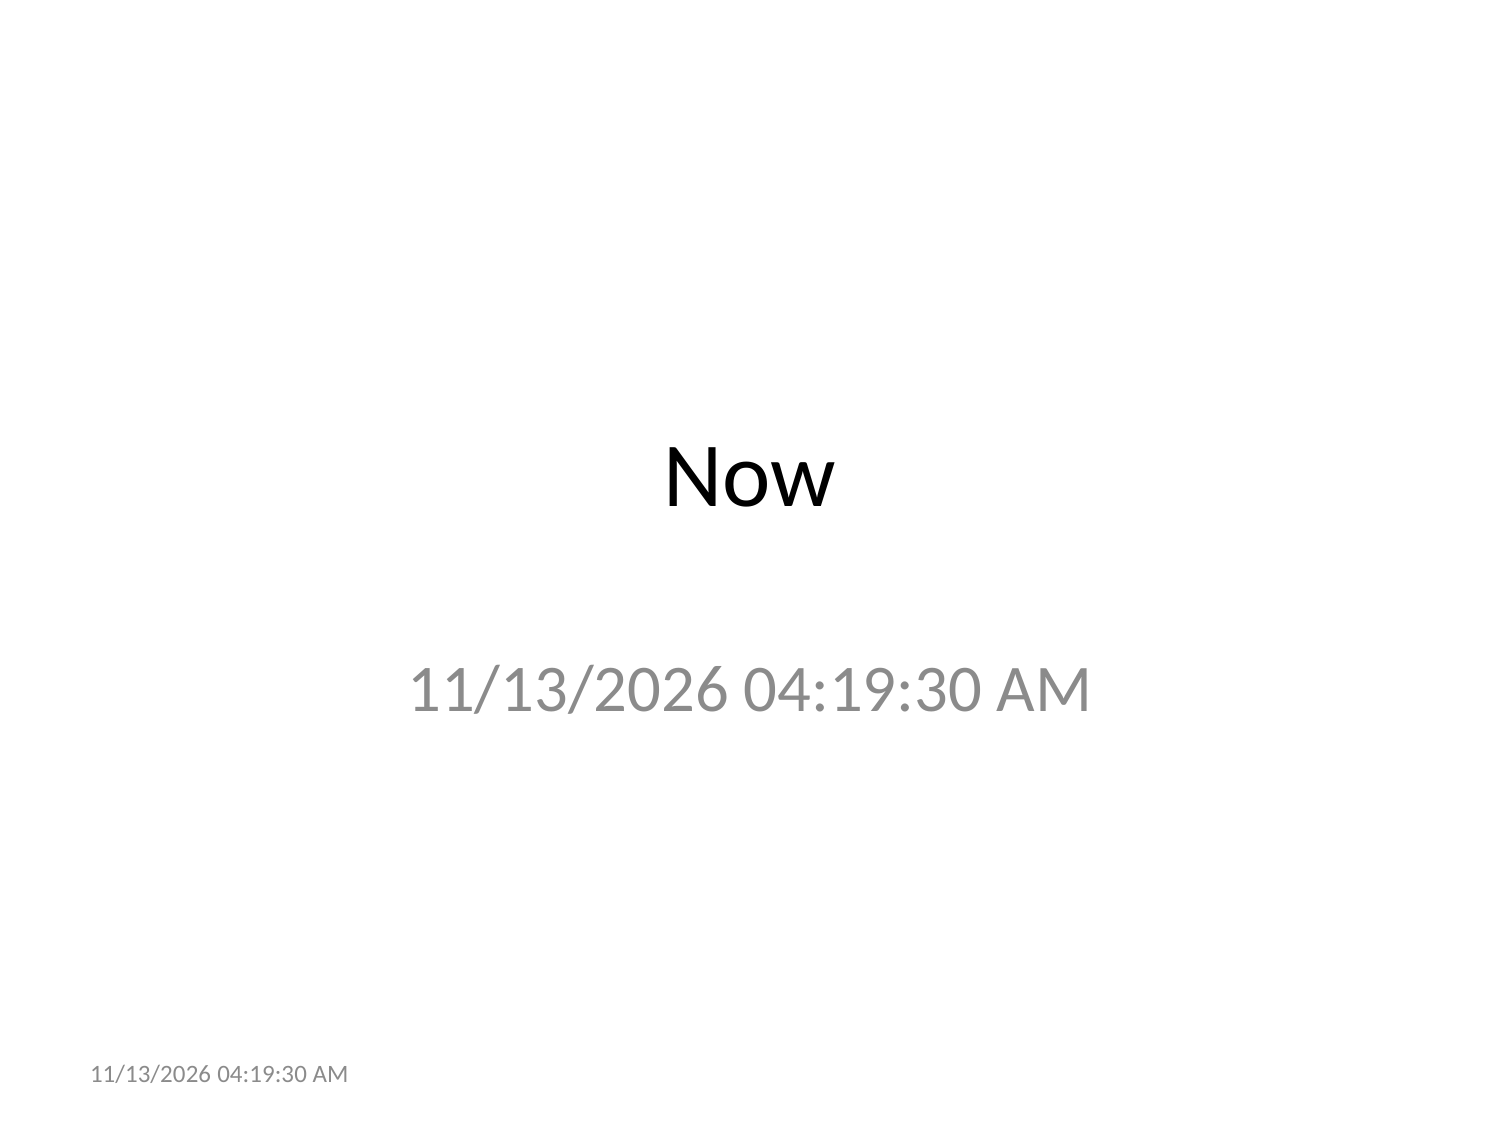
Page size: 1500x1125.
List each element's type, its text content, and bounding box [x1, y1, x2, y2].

subtitle 2011-12-19 10:20:04 AM [225, 637, 1275, 925]
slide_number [75, 1042, 425, 1103]
title Now [112, 349, 1388, 591]
